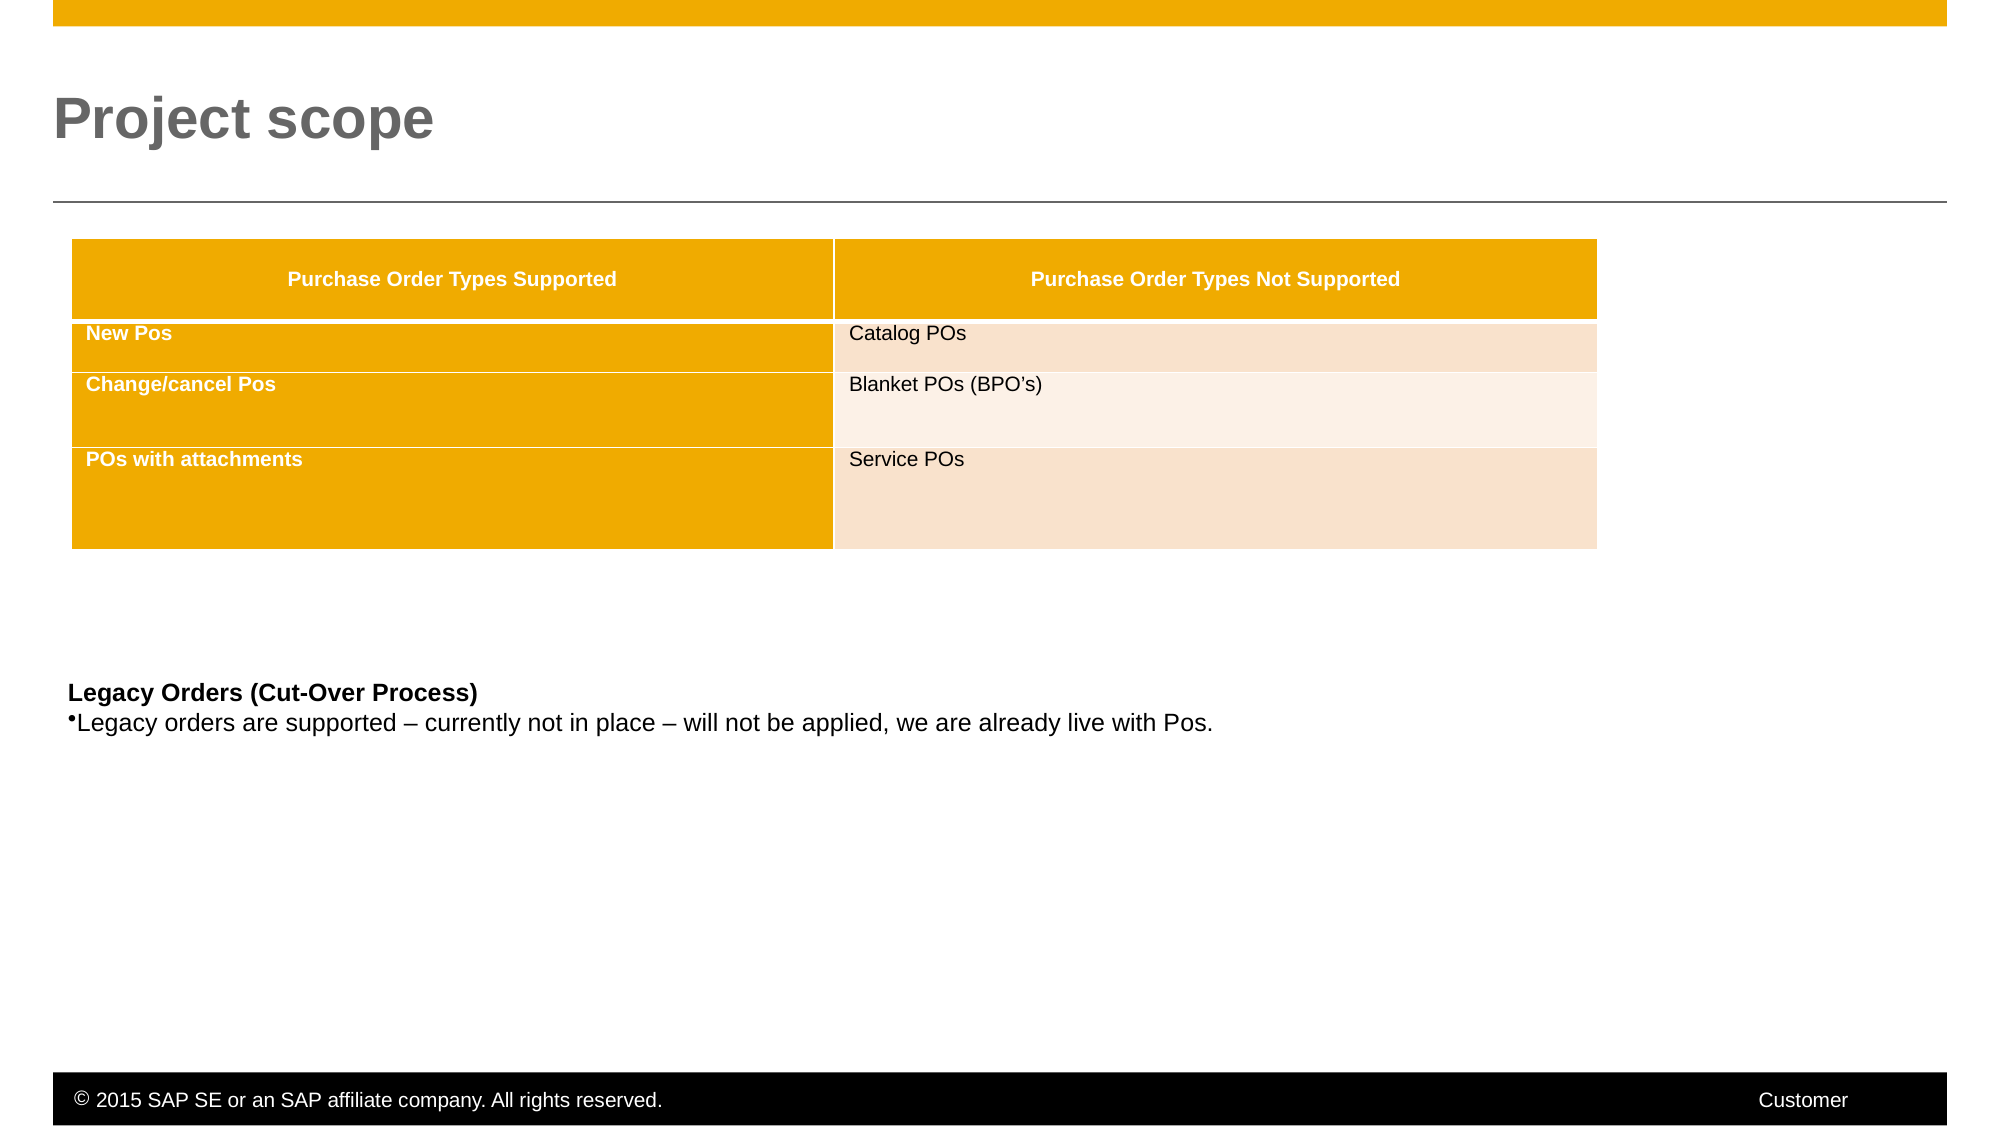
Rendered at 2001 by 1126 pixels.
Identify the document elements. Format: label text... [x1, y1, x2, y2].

table_cell POs with attachments [72, 448, 833, 549]
table_cell Blanket POs (BPO’s) [835, 373, 1597, 447]
table_header Purchase Order Types Not Supported [835, 239, 1597, 319]
table_cell Service POs [835, 448, 1597, 549]
title Project scope [53, 53, 1947, 178]
table_header Purchase Order Types Supported [72, 239, 833, 319]
table_cell Catalog POs [835, 324, 1597, 372]
table_cell New Pos [72, 324, 833, 372]
text_box Legacy Orders (Cut-Over Process) Legacy orders are supported – currently not in place – will not be applied, we are already live with Pos. [50, 676, 1735, 999]
table_cell Change/cancel Pos [72, 373, 833, 447]
